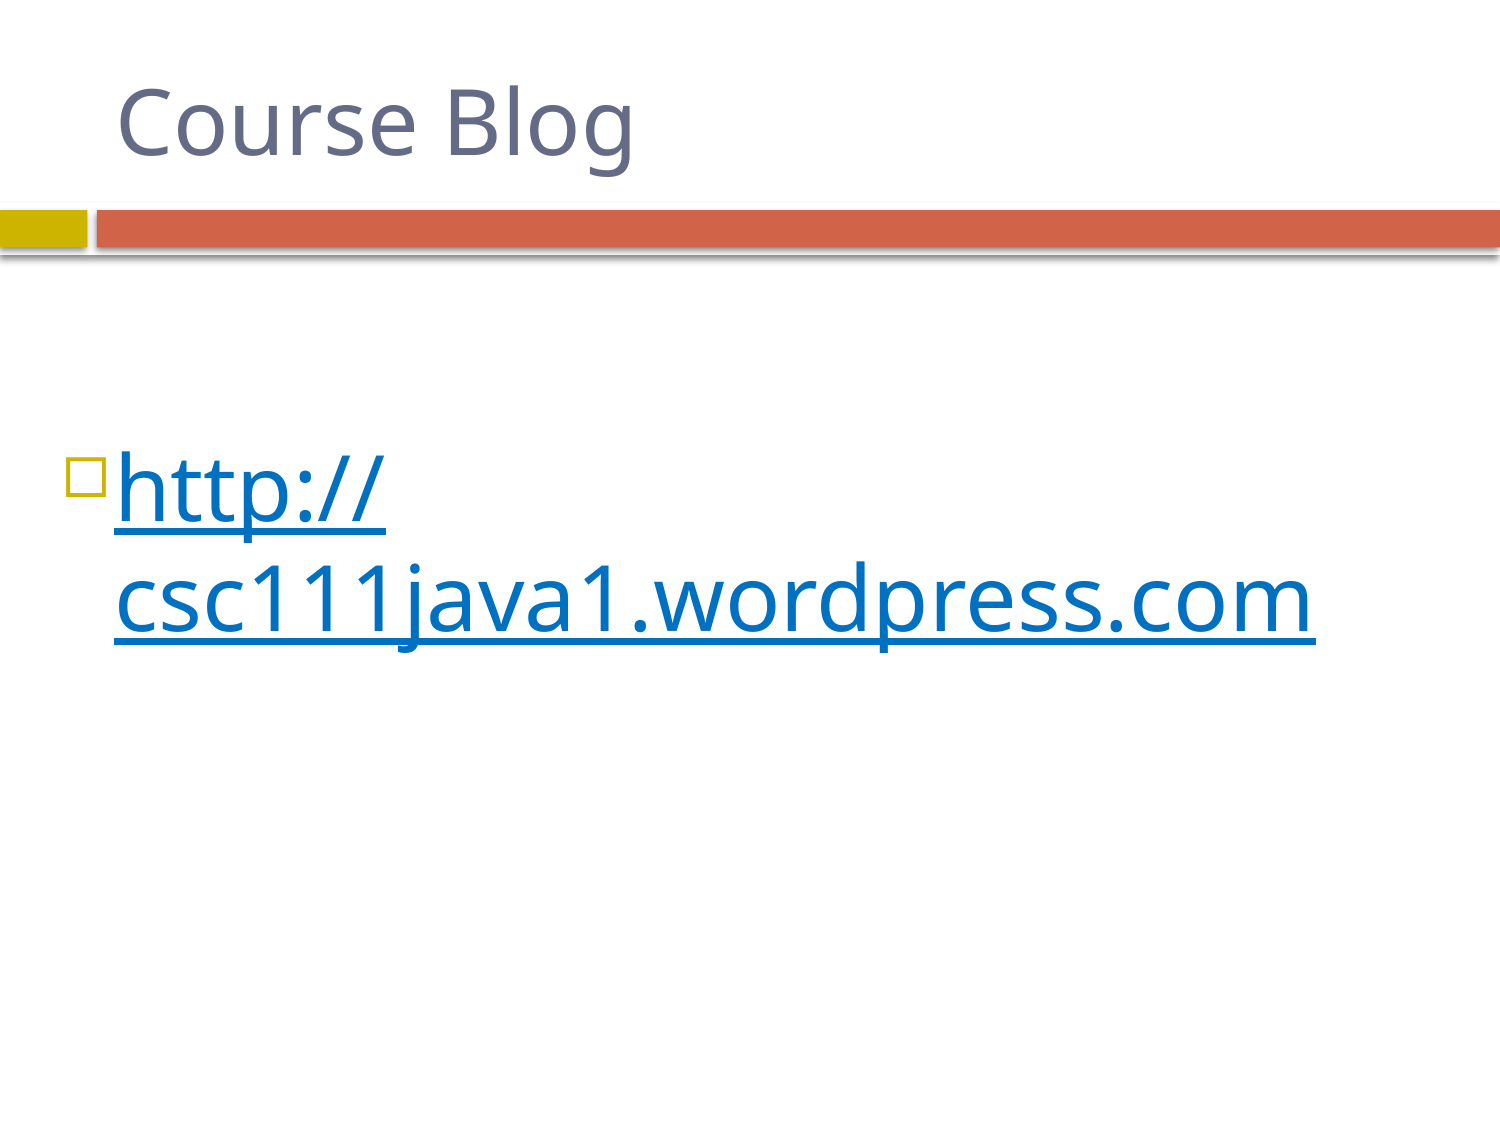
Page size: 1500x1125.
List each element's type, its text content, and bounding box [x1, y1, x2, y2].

title Course Blog [100, 37, 1438, 200]
list http://csc111java1.wordpress.com [46, 421, 1438, 1000]
